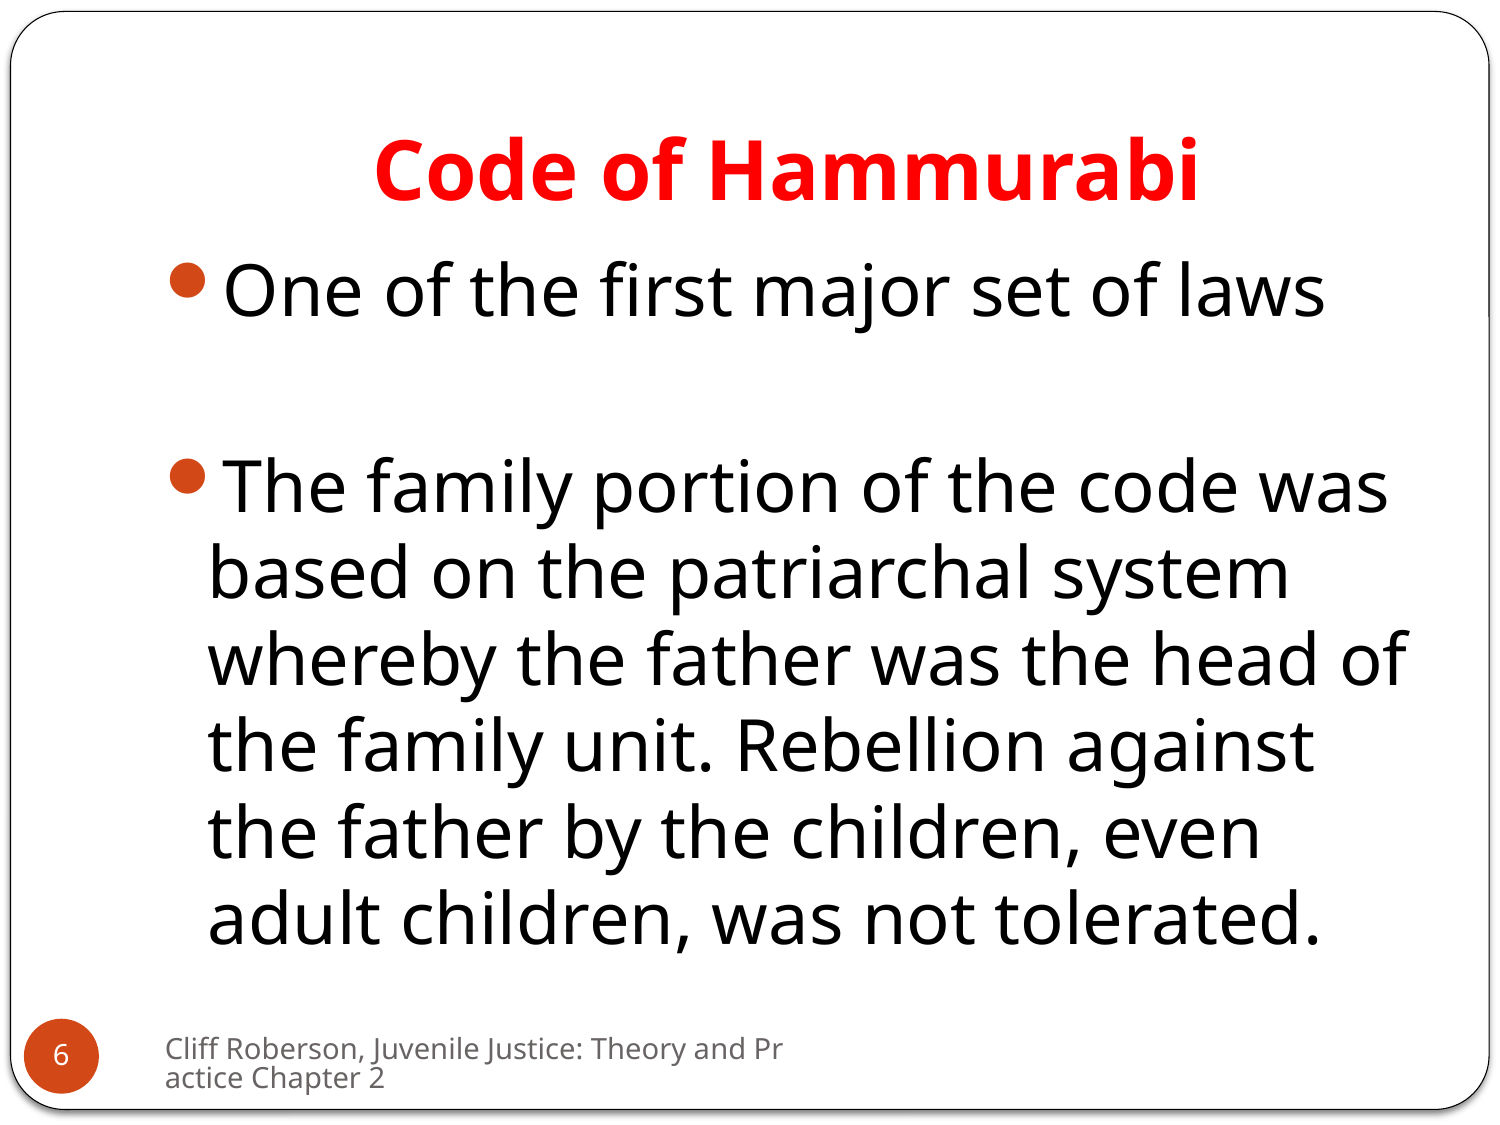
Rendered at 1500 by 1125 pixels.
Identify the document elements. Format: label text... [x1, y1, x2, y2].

footer Cliff Roberson, Juvenile Justice: Theory and Practice Chapter 2 [150, 1012, 800, 1088]
title Code of Hammurabi [150, 45, 1425, 233]
slide_number 6 [23, 1018, 99, 1094]
list One of the first major set of laws The family portion of the code was based on the patriarchal system whereby the father was the head of the family unit. Rebellion against the father by the children, even adult children, was not tolerated. [150, 237, 1425, 988]
